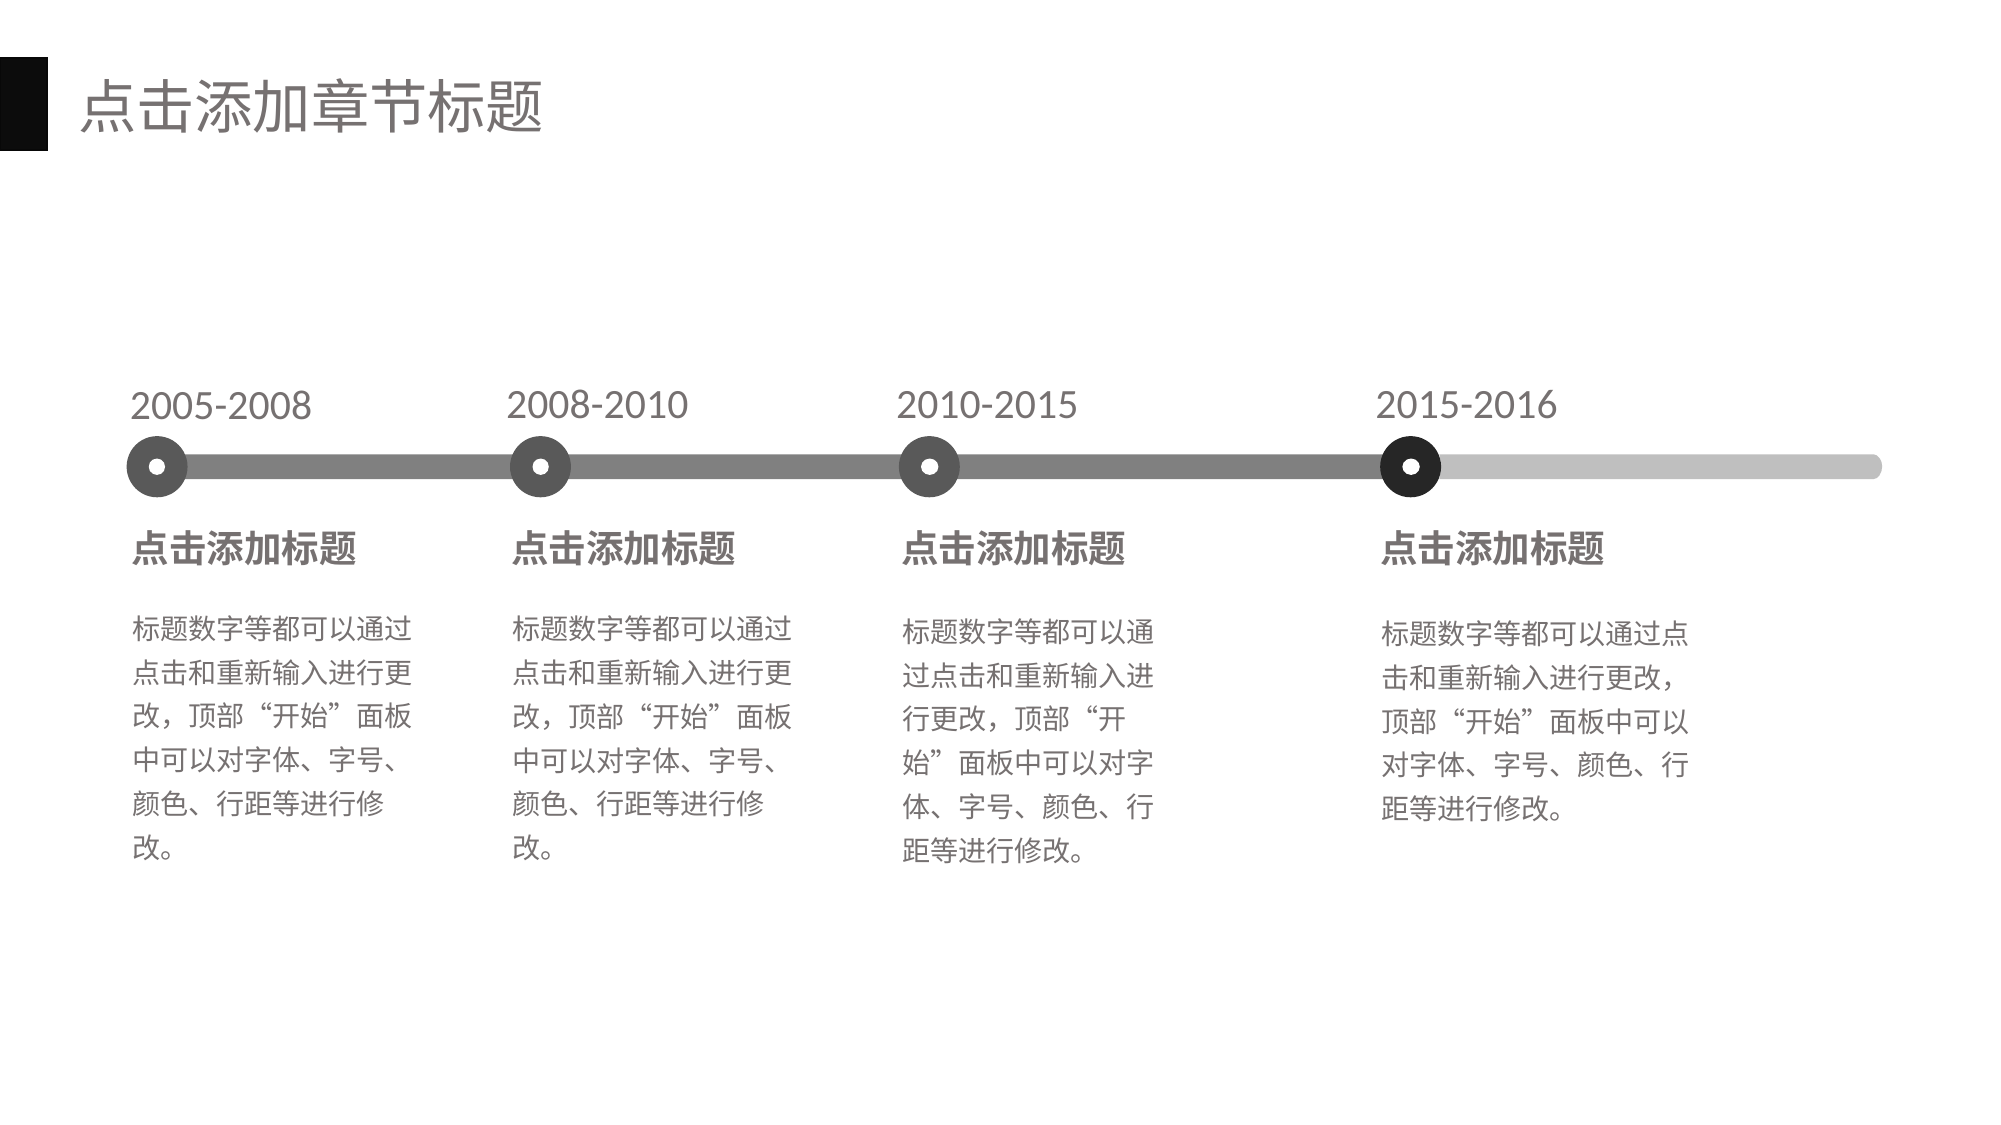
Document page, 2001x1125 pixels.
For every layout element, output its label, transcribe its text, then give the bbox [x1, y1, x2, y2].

text_box [571, 454, 898, 480]
text_box 点击添加章节标题 [63, 63, 560, 148]
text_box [509, 436, 571, 498]
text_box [1363, 517, 1730, 836]
text_box [0, 57, 48, 151]
text_box [1442, 454, 1883, 480]
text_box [1380, 436, 1442, 498]
text_box [960, 454, 1380, 480]
text_box [188, 454, 509, 480]
text_box 2008-2010 [491, 369, 704, 434]
text_box 2015-2016 [1360, 369, 1574, 434]
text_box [885, 517, 1187, 878]
text_box 2005-2008 [115, 370, 328, 436]
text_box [494, 517, 809, 875]
text_box 2010-2015 [881, 369, 1094, 434]
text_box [115, 517, 430, 875]
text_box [898, 436, 960, 498]
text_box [126, 436, 188, 498]
